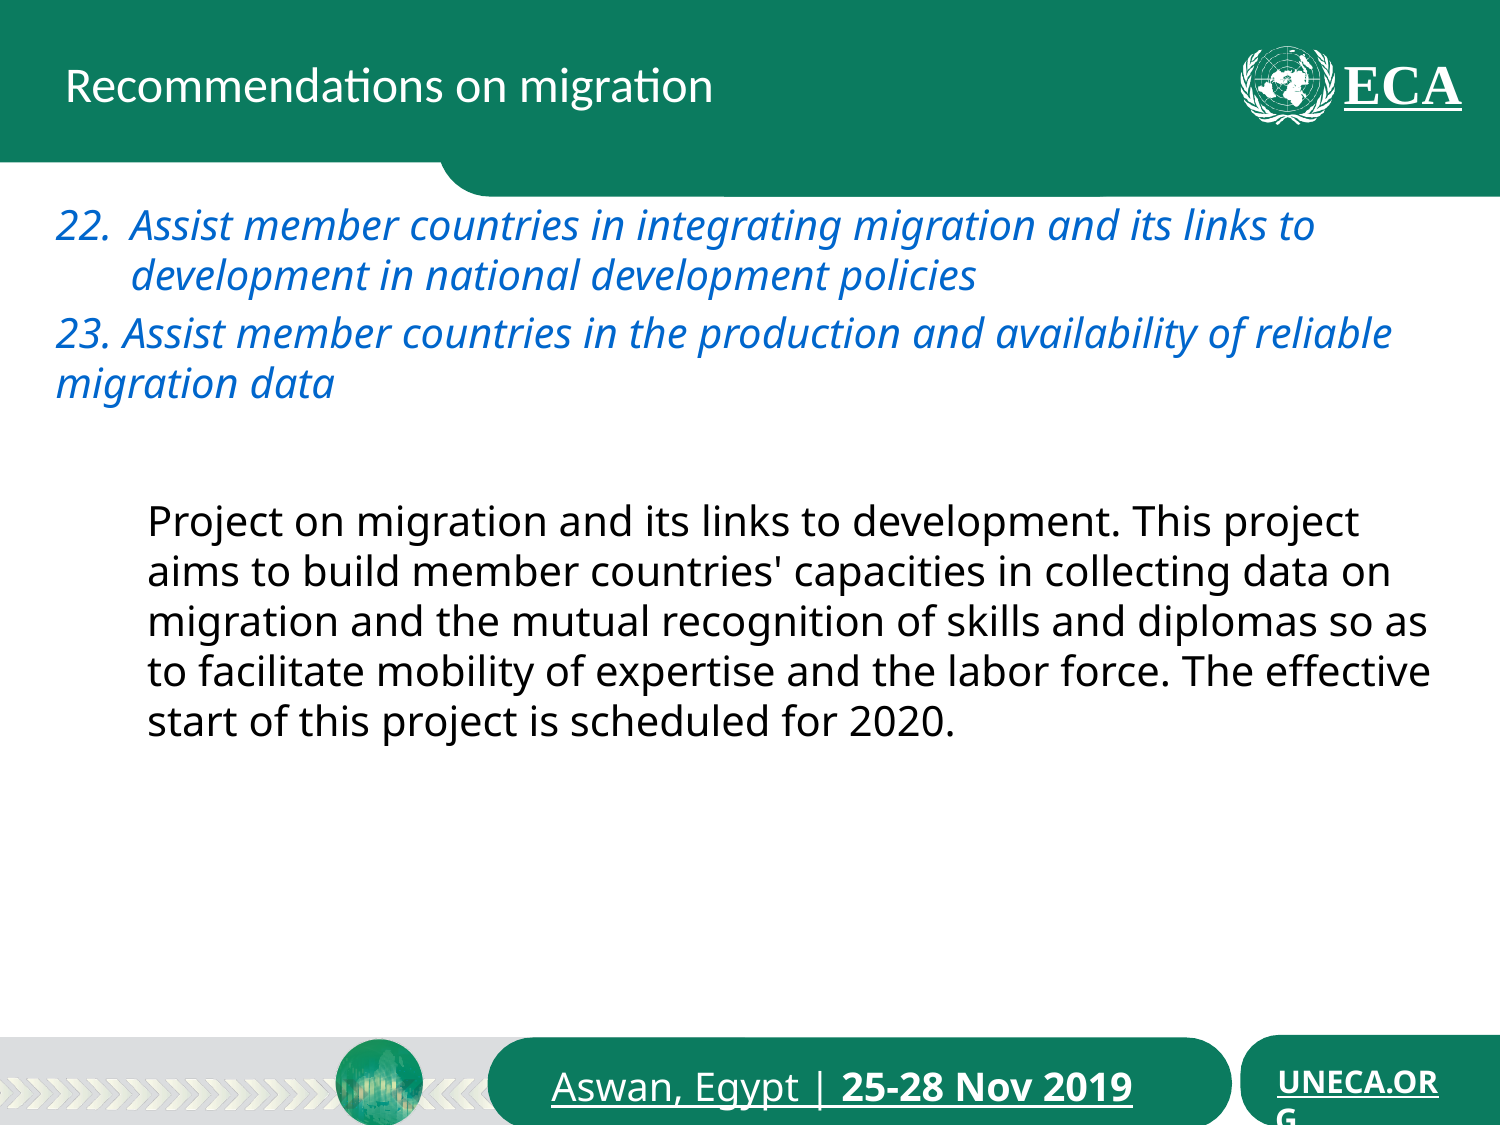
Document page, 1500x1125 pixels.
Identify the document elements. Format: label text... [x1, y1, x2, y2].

list Assist member countries in integrating migration and its links to development in national development policies 23. Assist member countries in the production and availability of reliable migration data Project on migration and its links to development. This project aims to build member countries' capacities in collecting data on migration and the mutual recognition of skills and diplomas so as to facilitate mobility of expertise and the labor force. The effective start of this project is scheduled for 2020. [34, 191, 1466, 934]
list Recommendations on migration [50, 45, 1375, 163]
picture [0, 1037, 526, 1125]
